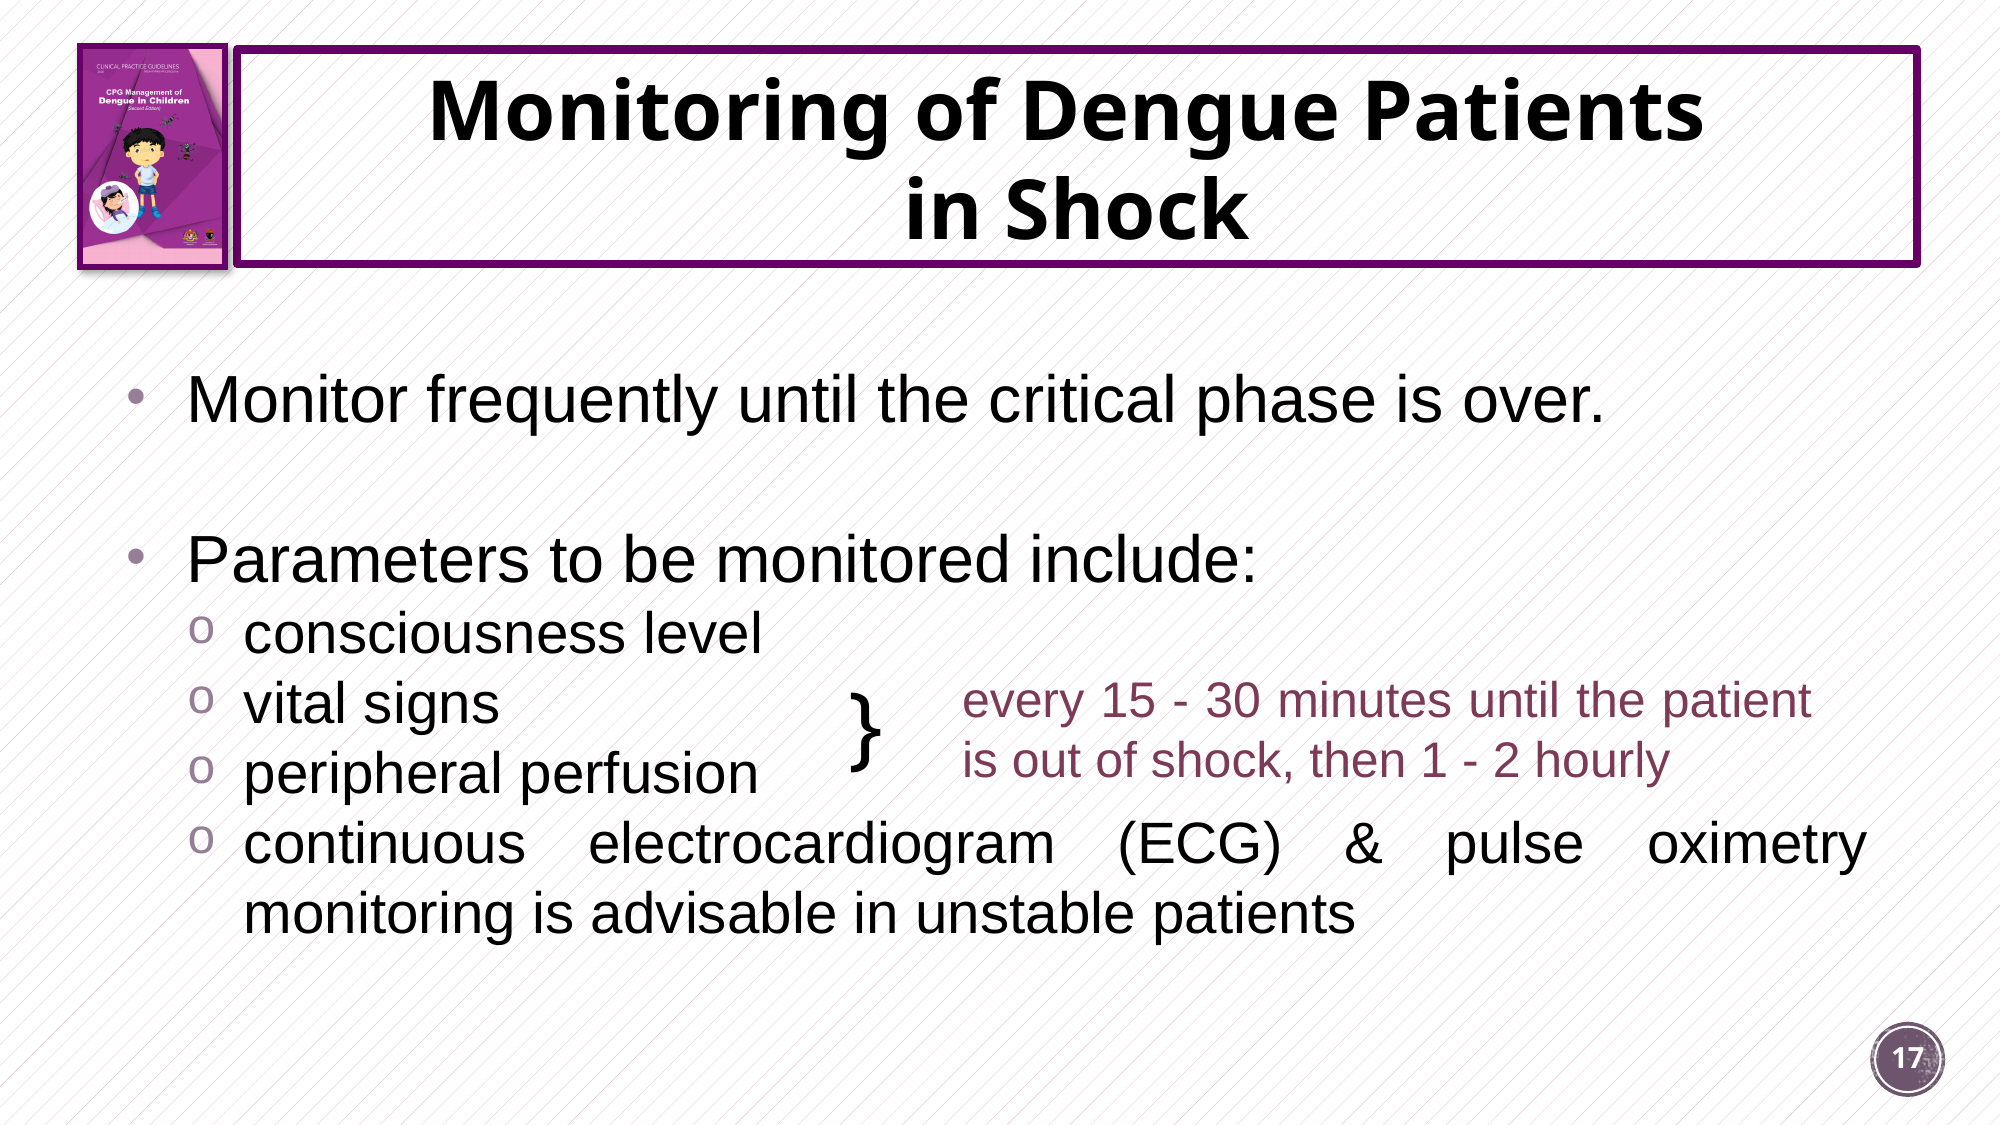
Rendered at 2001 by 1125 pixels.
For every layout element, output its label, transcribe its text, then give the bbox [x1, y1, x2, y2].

slide_number 17 [1855, 1028, 1961, 1089]
list Monitor frequently until the critical phase is over. Parameters to be monitored include: consciousness level vital signs peripheral perfusion continuous electrocardiogram (ECG) & pulse oximetry monitoring is advisable in unstable patients [111, 348, 1885, 1013]
text_box every 15 - 30 minutes until the patient is out of shock, then 1 - 2 hourly [947, 659, 1828, 795]
text_box } [833, 659, 914, 784]
picture [83, 49, 222, 264]
text_box Monitoring of Dengue Patients in Shock [237, 49, 1918, 264]
